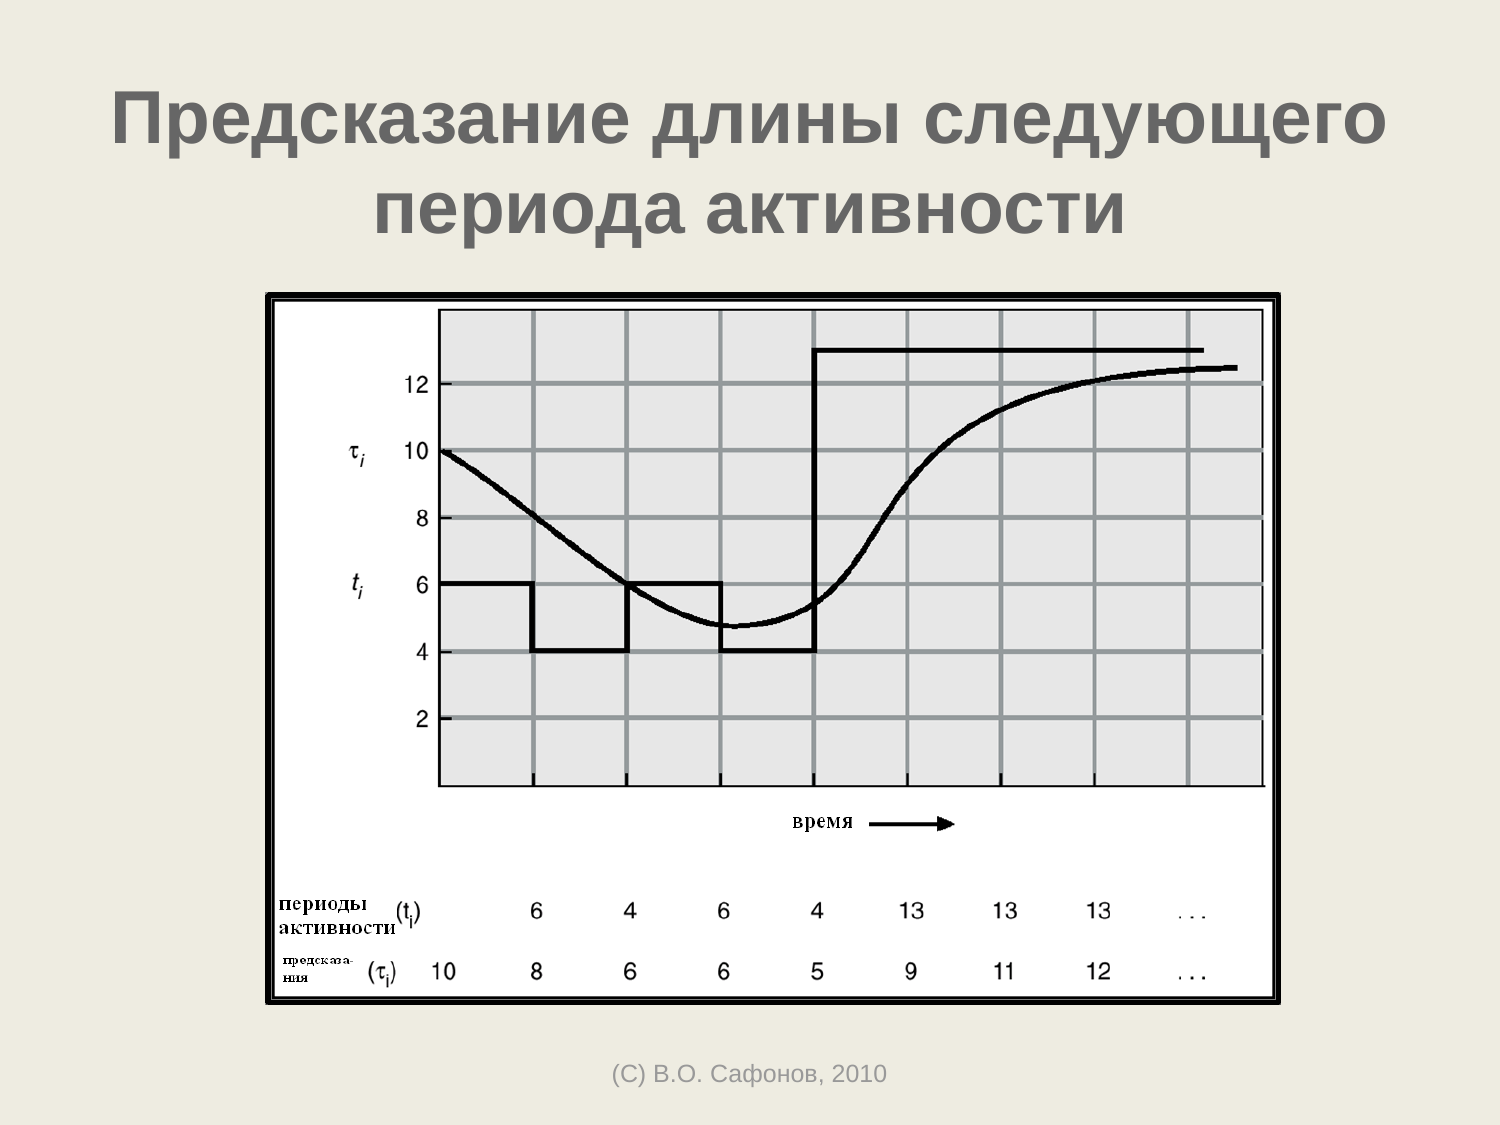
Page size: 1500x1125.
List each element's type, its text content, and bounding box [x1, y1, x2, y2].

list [264, 292, 1281, 1006]
footer (C) В.О. Сафонов, 2010 [512, 1042, 988, 1103]
title Предсказание длины следующего периода активности [74, 49, 1426, 268]
